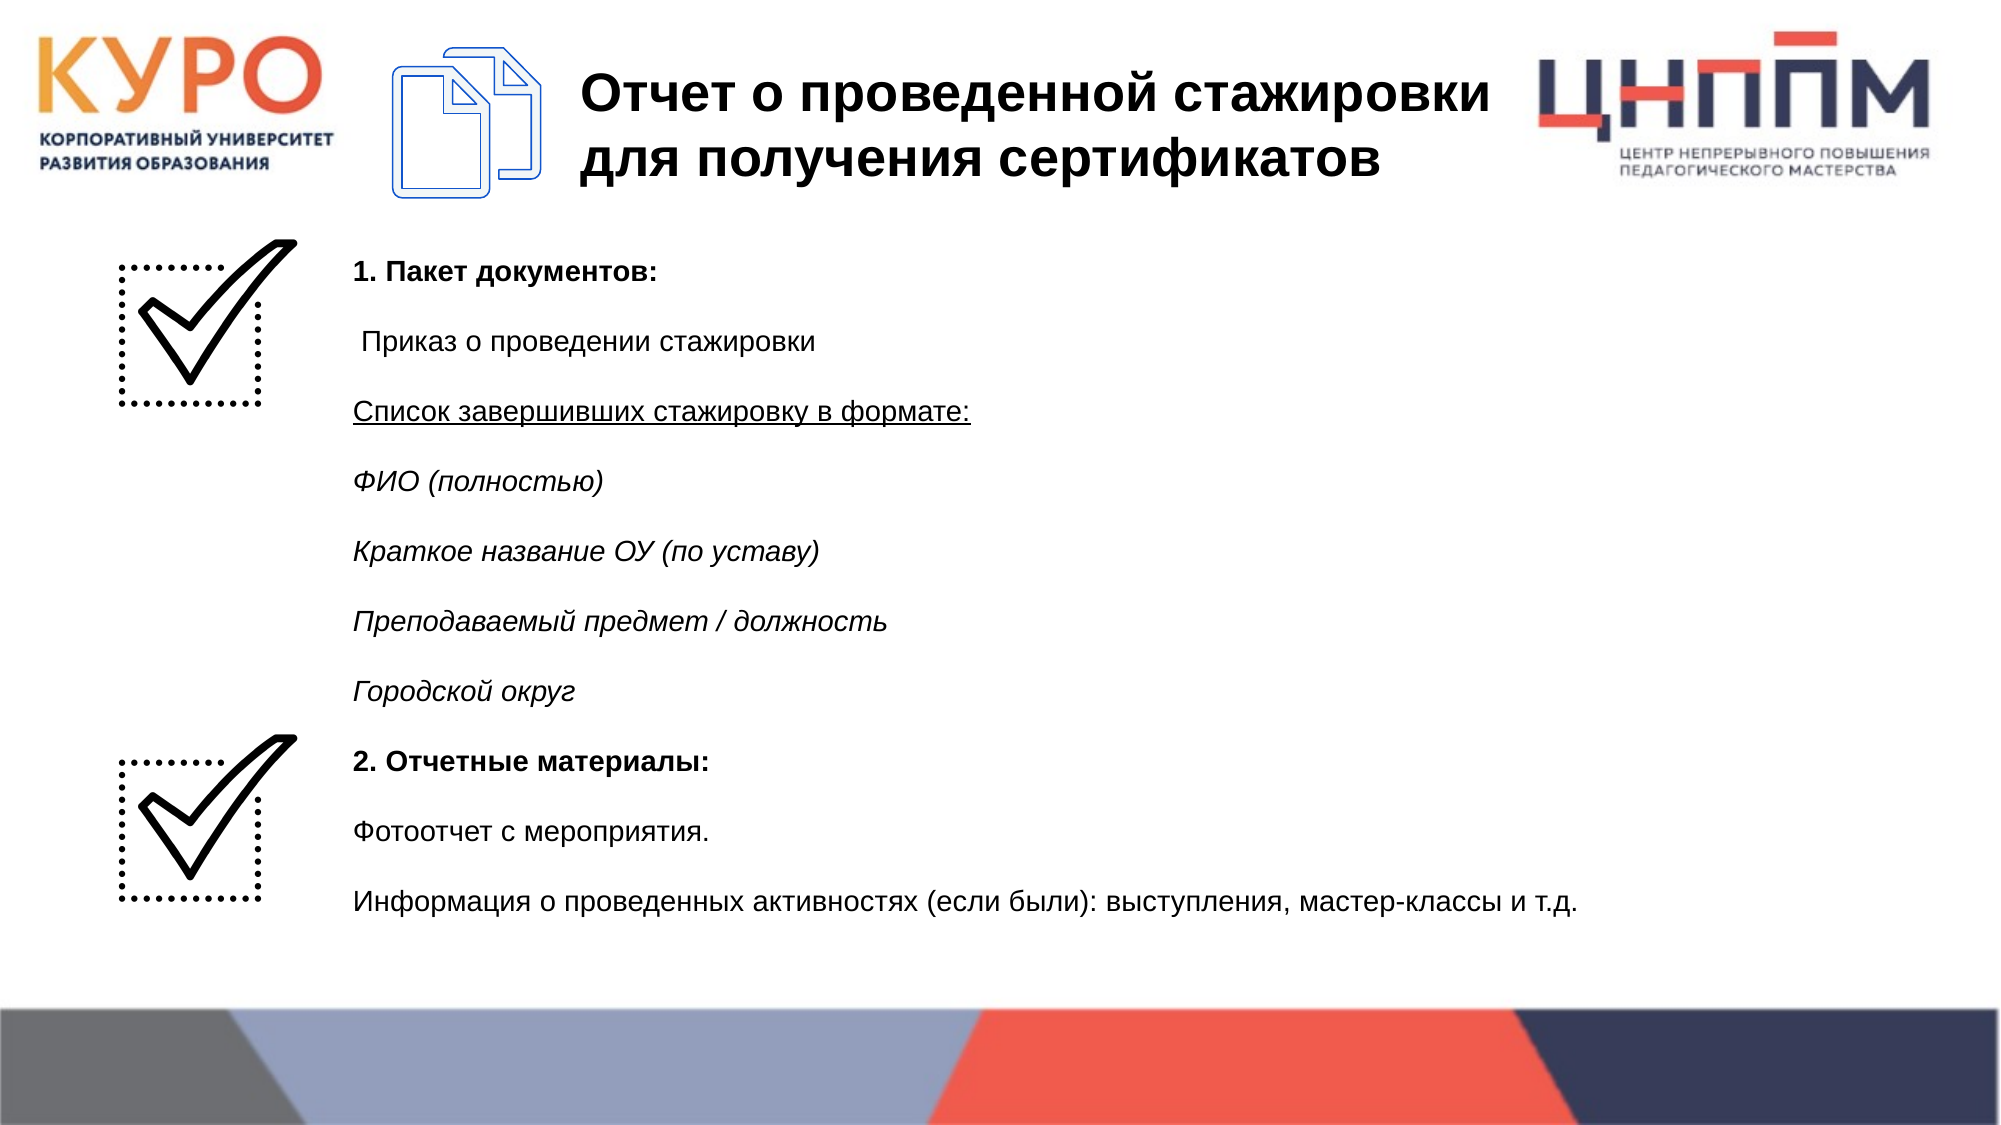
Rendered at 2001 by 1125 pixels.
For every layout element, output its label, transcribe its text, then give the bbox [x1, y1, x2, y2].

text_box [392, 66, 490, 198]
text_box Отчет о проведенной стажировки для получения сертификатов [565, 42, 1543, 202]
text_box [443, 47, 541, 179]
picture [0, 0, 2001, 1125]
text_box 1. Пакет документов: Приказ о проведении стажировки Список завершивших стажировку в формате: ФИО (полностью) Краткое название ОУ (по уставу) Преподаваемый предмет / должность Городской округ 2. Отчетные материалы: Фотоотчет с мероприятия. Информация о проведенных активностях (если были): выступления, мастер-классы и т.д. [337, 237, 1969, 932]
